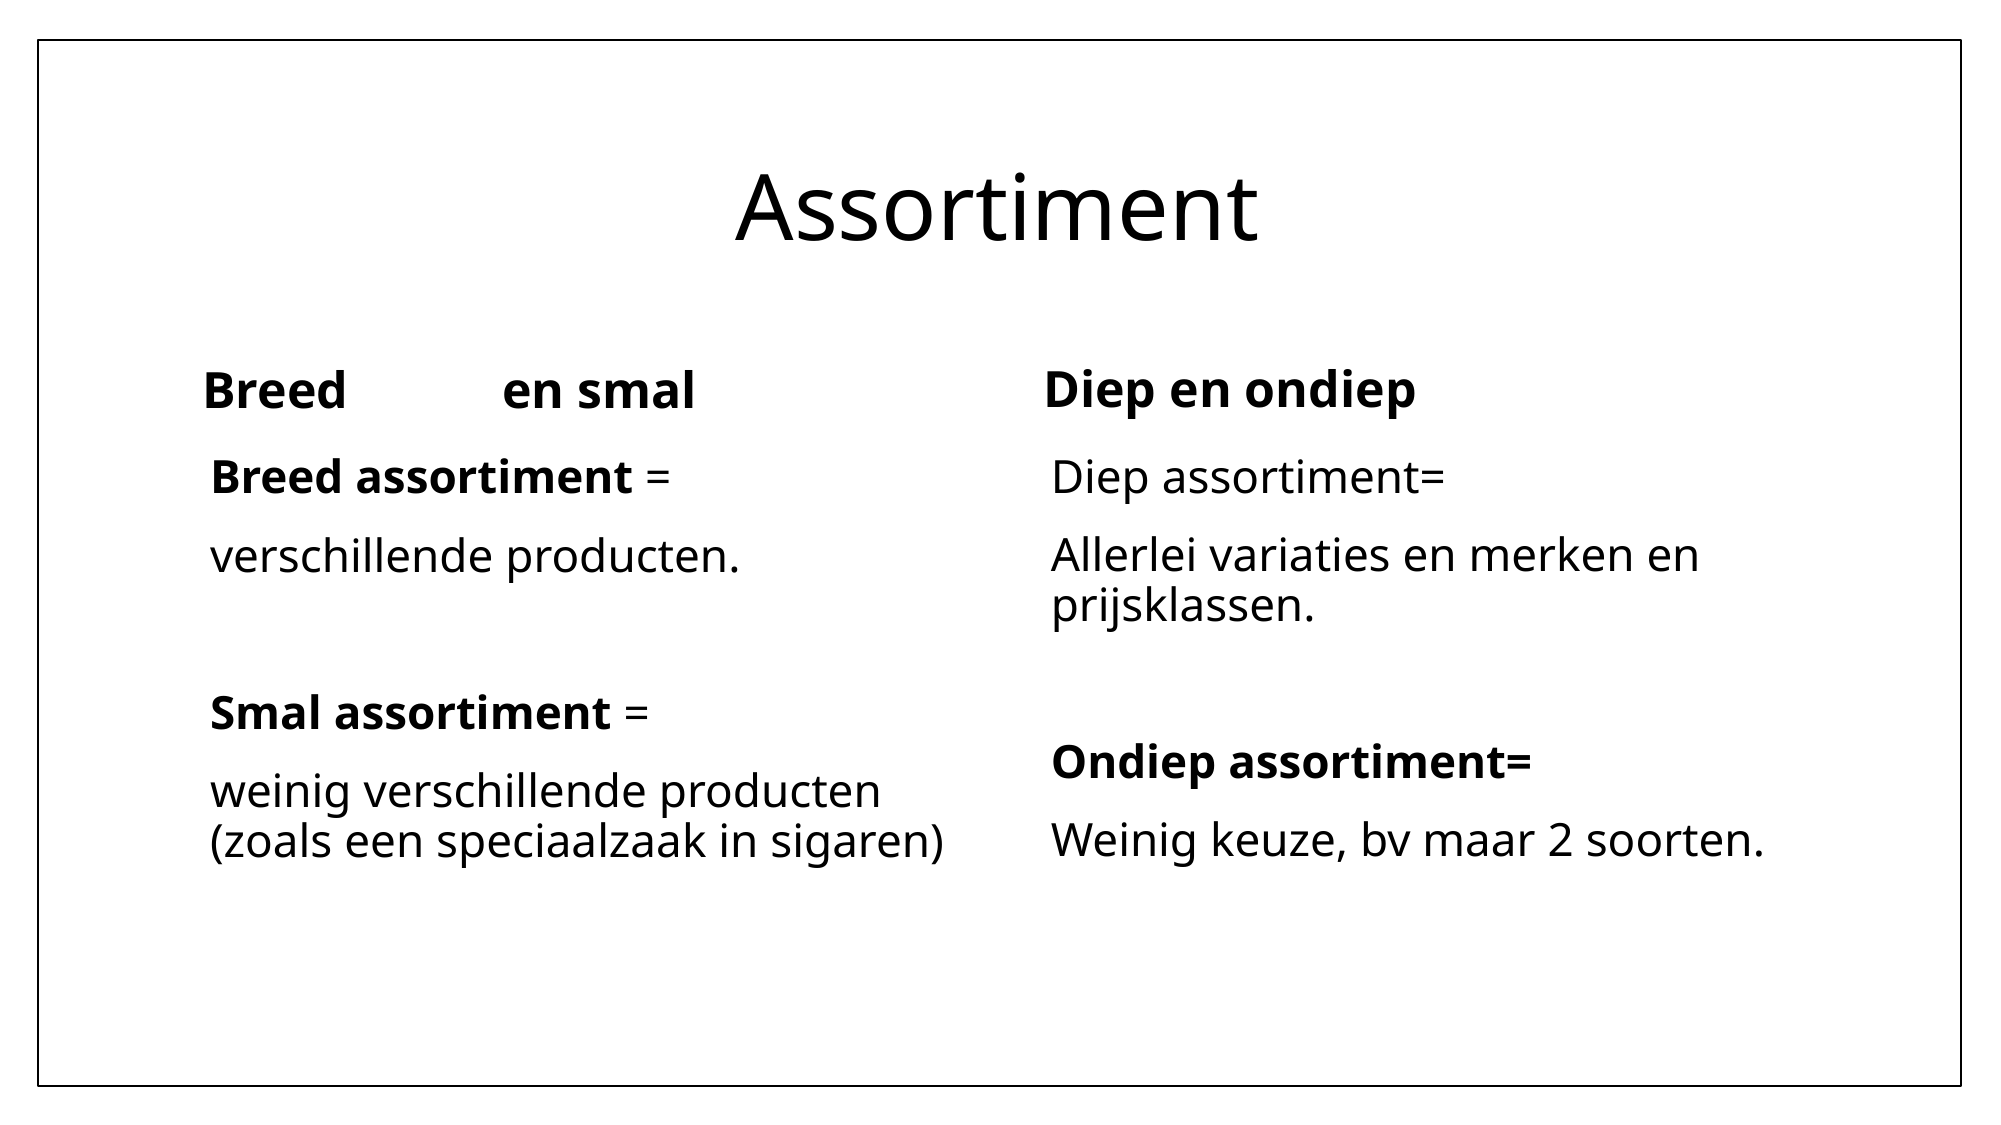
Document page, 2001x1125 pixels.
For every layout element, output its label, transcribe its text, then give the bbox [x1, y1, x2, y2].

list Breed assortiment = verschillende producten. Smal assortiment = weinig verschillende producten (zoals een speciaalzaak in sigaren) [187, 446, 968, 1002]
list Diep assortiment= Allerlei variaties en merken en prijsklassen. Ondiep assortiment= Weinig keuze, bv maar 2 soorten. [1028, 446, 1809, 1002]
title Assortiment [187, 99, 1808, 323]
list Breed en smal [187, 328, 968, 446]
list Diep en ondiep [1028, 327, 1809, 446]
